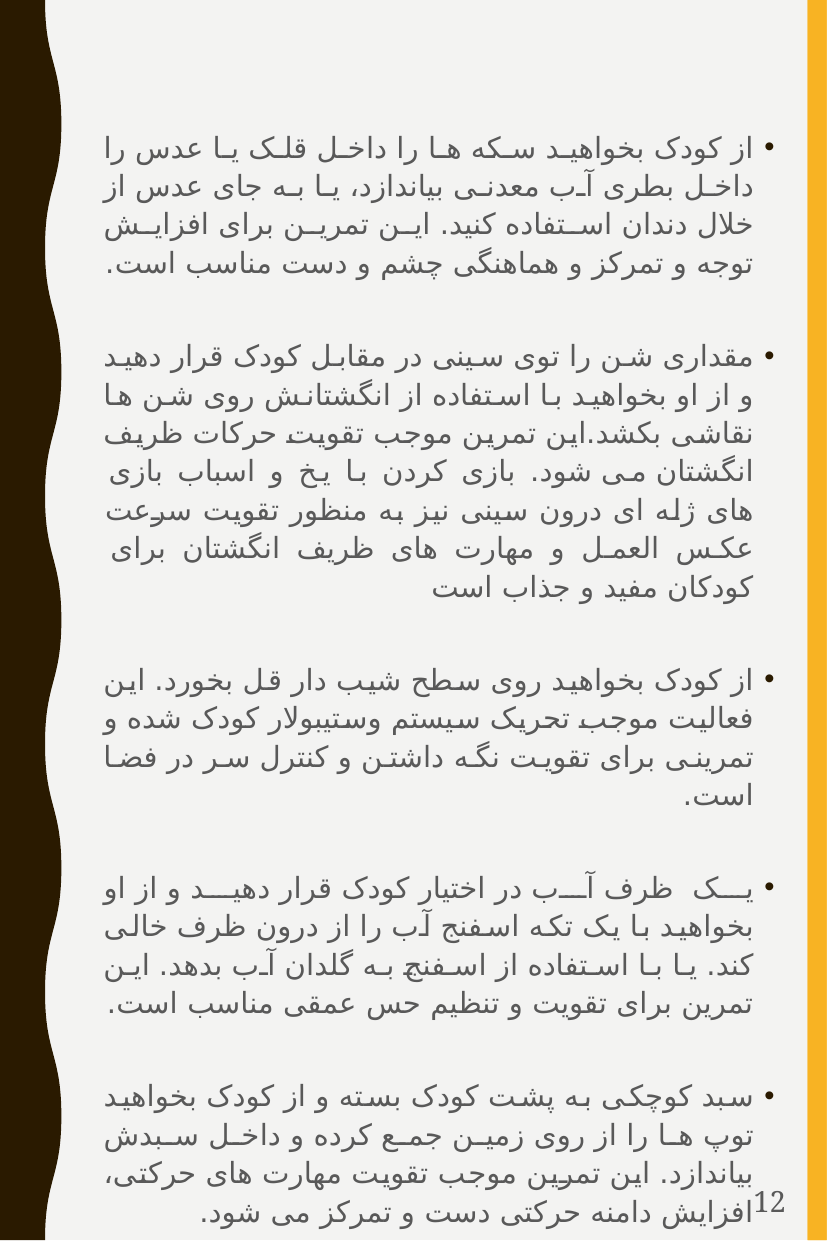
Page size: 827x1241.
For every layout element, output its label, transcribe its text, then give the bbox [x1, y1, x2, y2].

slide_number 12 [714, 1170, 801, 1233]
list از کودک بخواهید سکه ها را داخل قلک یا عدس را داخل بطری آب معدنی بیاندازد، یا به جای عدس از خلال دندان استفاده کنید. این تمرین برای افزایش توجه و تمرکز و هماهنگی چشم و دست مناسب است. مقداری شن را توی سینی در مقابل کودک قرار دهید و از او بخواهید با استفاده از انگشتانش روی شن ها نقاشی بکشد.این تمرین موجب تقویت حرکات ظریف انگشتان می شود. بازی کردن با یخ و اسباب بازی های ژله ای درون سینی نیز به منظور تقویت سرعت عکس العمل و مهارت های ظریف انگشتان برای کودکان مفید و جذاب است از کودک بخواهید روی سطح شیب دار قل بخورد. این فعالیت موجب تحریک سیستم وستیبولار کودک شده و تمرینی برای تقویت نگه داشتن و کنترل سر در فضا است. یک ظرف آب در اختیار کودک قرار دهید و از او بخواهید با یک تکه اسفنج آب را از درون ظرف خالی کند. یا با استفاده از اسفنج به گلدان آب بدهد. این تمرین برای تقویت و تنظیم حس عمقی مناسب است. سبد کوچکی به پشت کودک بسته و از کودک بخواهید توپ ها را از روی زمین جمع کرده و داخل سبدش بیاندازد. این تمرین موجب تقویت مهارت های حرکتی، افزایش دامنه حرکتی دست و تمرکز می شود. بازی های گروهی مانند قایم باشک، خاله بازی، عمو زنجیر باف (افزایش مهارت های ارتباطی و کلامی، بهبود روابط اجتماعی، یادگیری قوانین و رعایت آن، افزایش اعتماد به نفس کودک، تقویت حس همکاری، تقلید) [88, 118, 790, 708]
